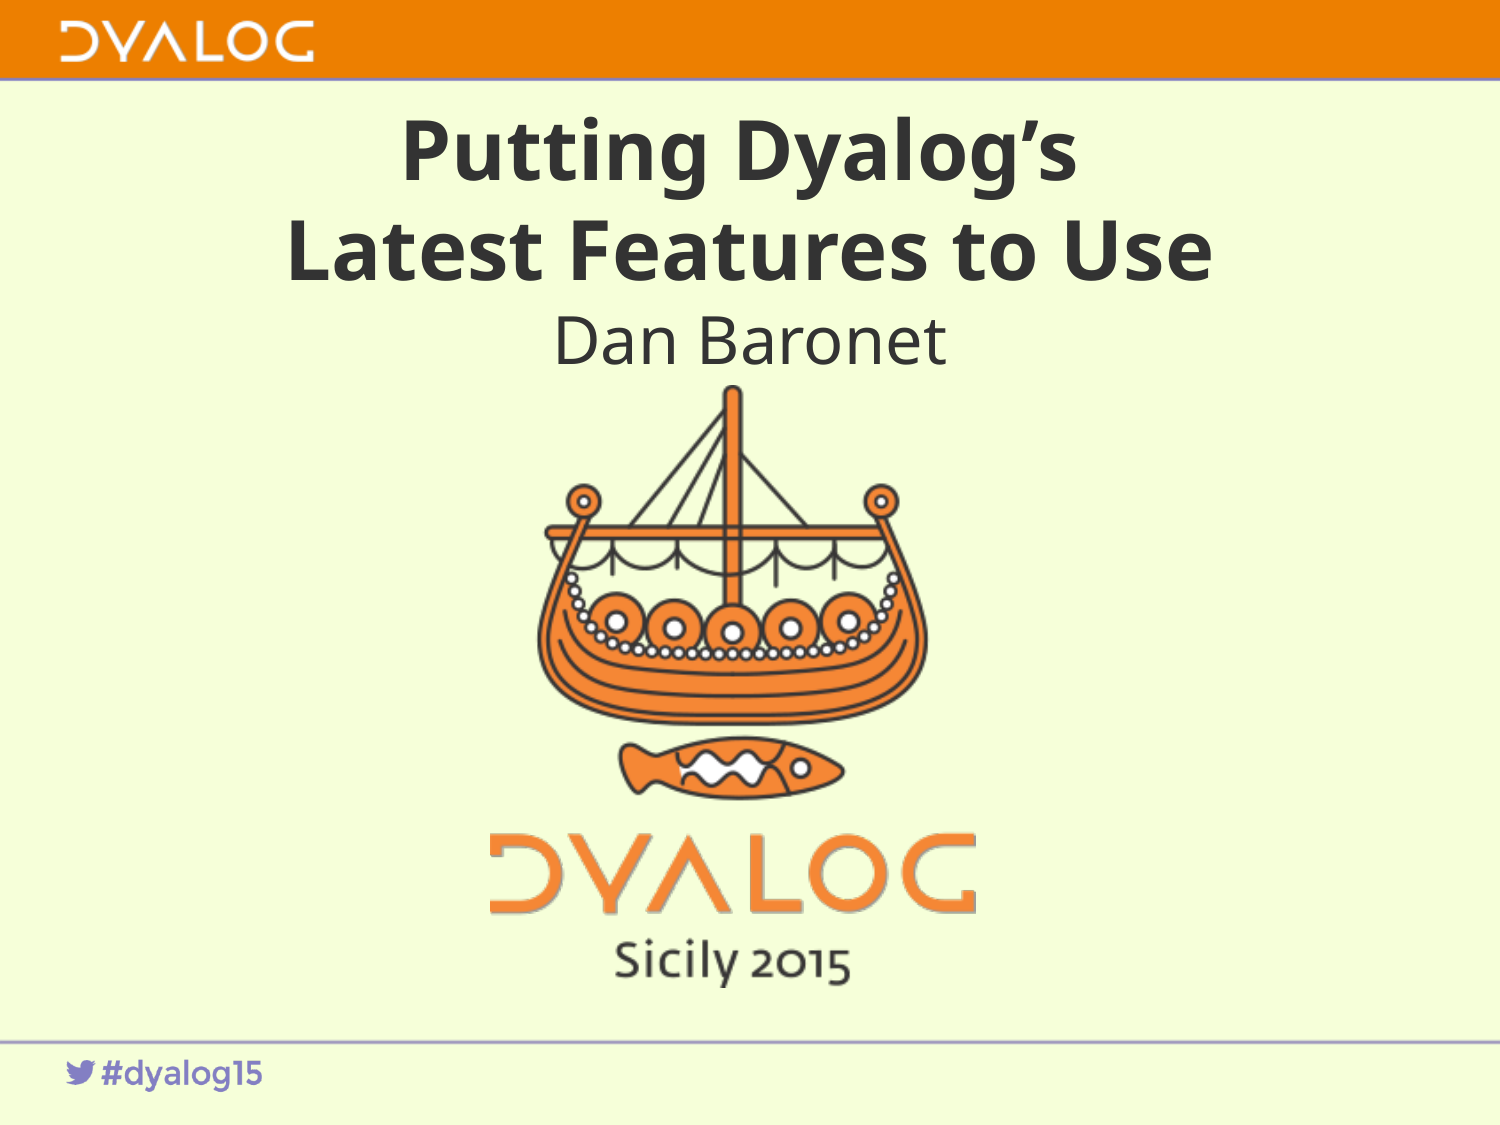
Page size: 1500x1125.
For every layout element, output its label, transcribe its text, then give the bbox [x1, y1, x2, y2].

title Putting Dyalog’s Latest Features to Use [123, 90, 1376, 209]
list Dan Baronet [123, 290, 1376, 398]
picture [0, 0, 1500, 1125]
